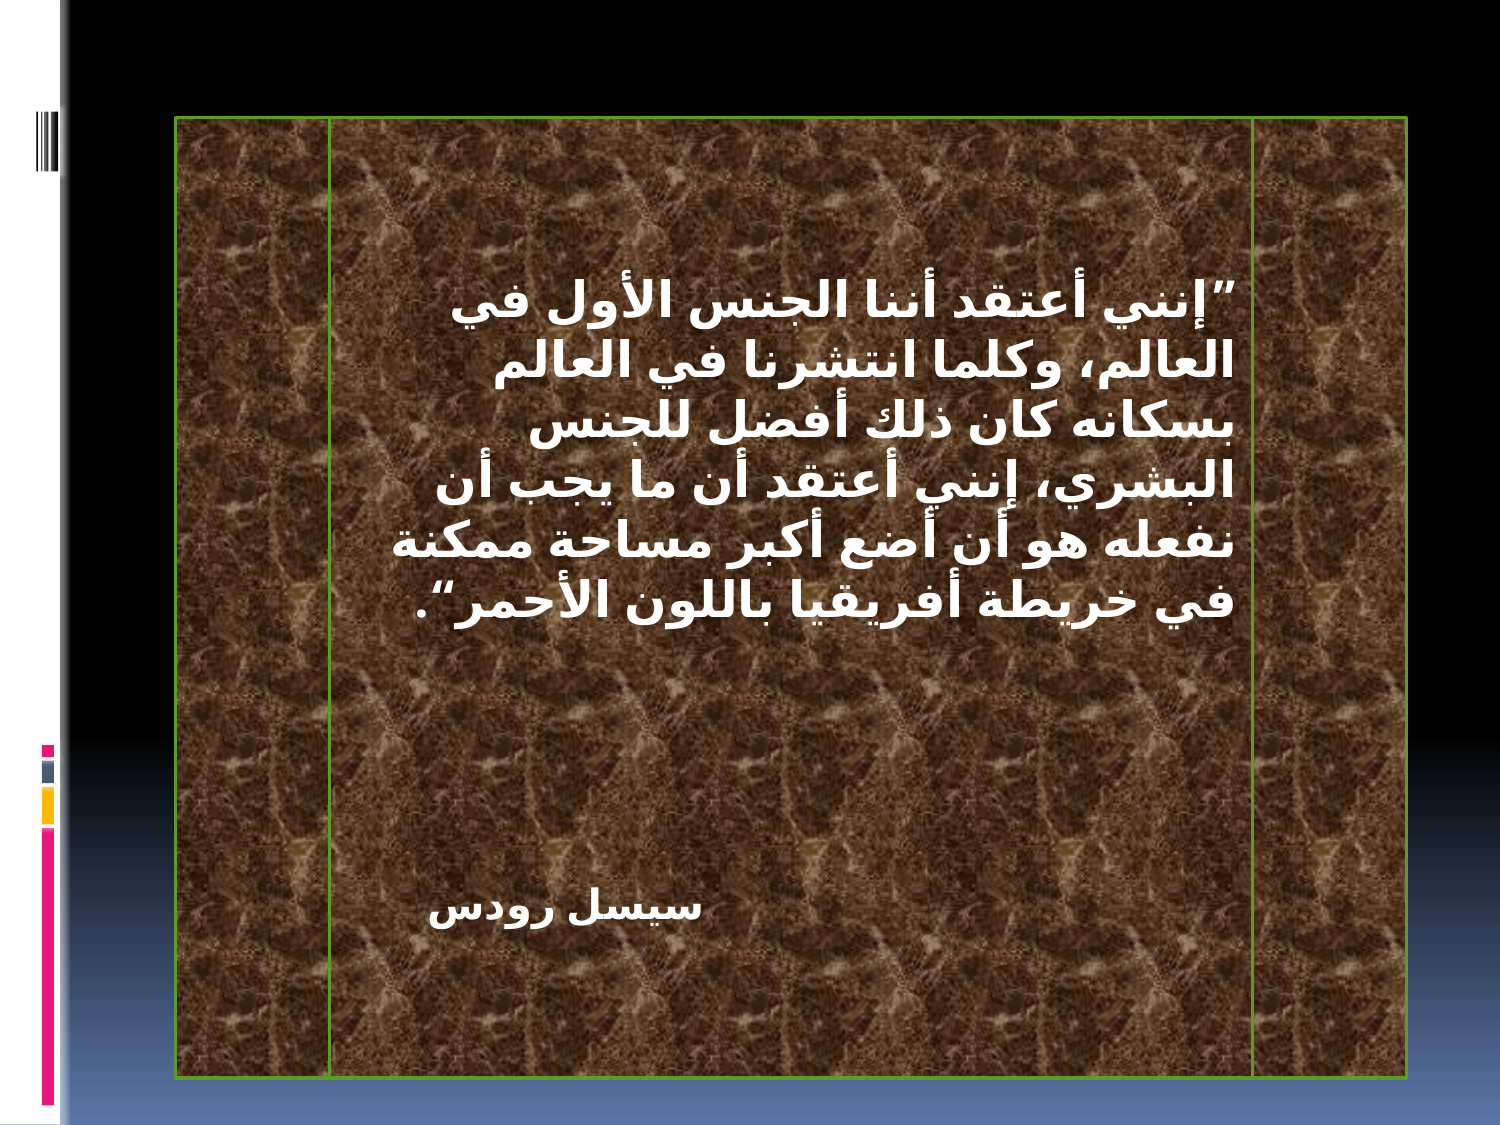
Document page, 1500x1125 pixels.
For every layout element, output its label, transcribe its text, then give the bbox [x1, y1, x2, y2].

text_box ”إنني أعتقد أننا الجنس الأول في العالم، وكلما انتشرنا في العالم بسكانه كان ذلك أفضل للجنس البشري، إنني أعتقد أن ما يجب أن نفعله هو أن أضع أكبر مساحة ممكنة في خريطة أفريقيا باللون الأحمر“. سيسل رودس [174, 116, 1408, 1080]
